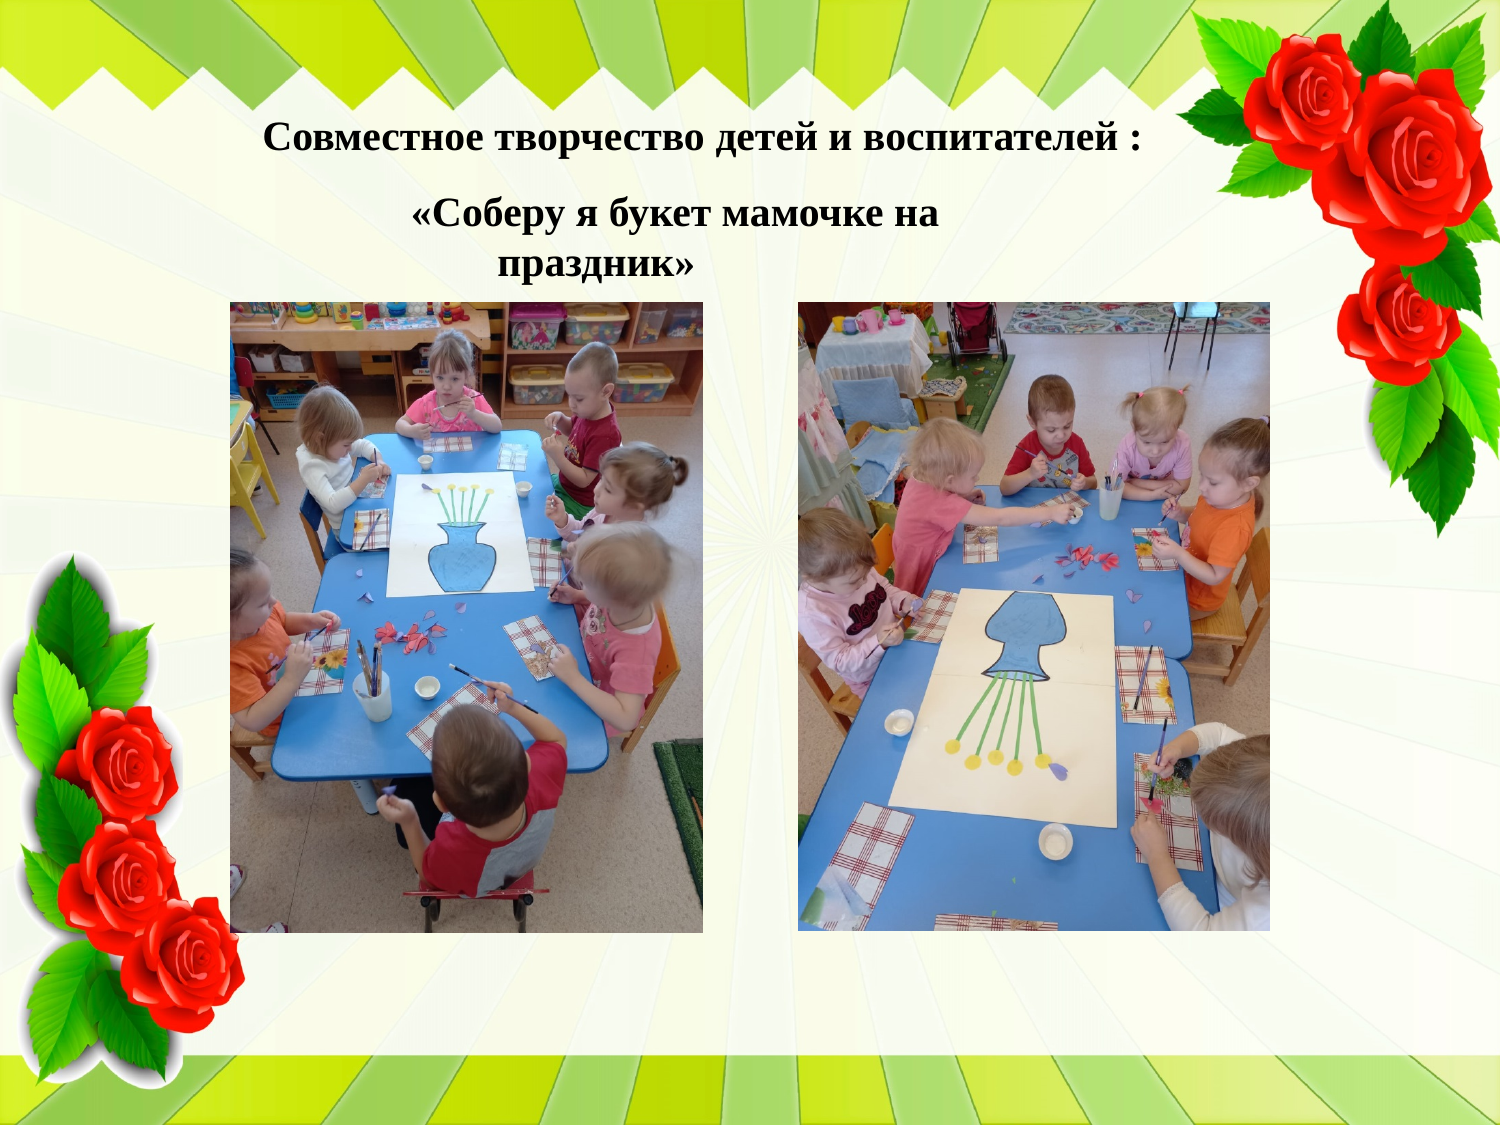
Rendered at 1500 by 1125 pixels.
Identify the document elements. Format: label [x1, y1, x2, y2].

picture [229, 302, 703, 933]
list [0, 0, 1500, 1125]
picture [798, 302, 1270, 931]
